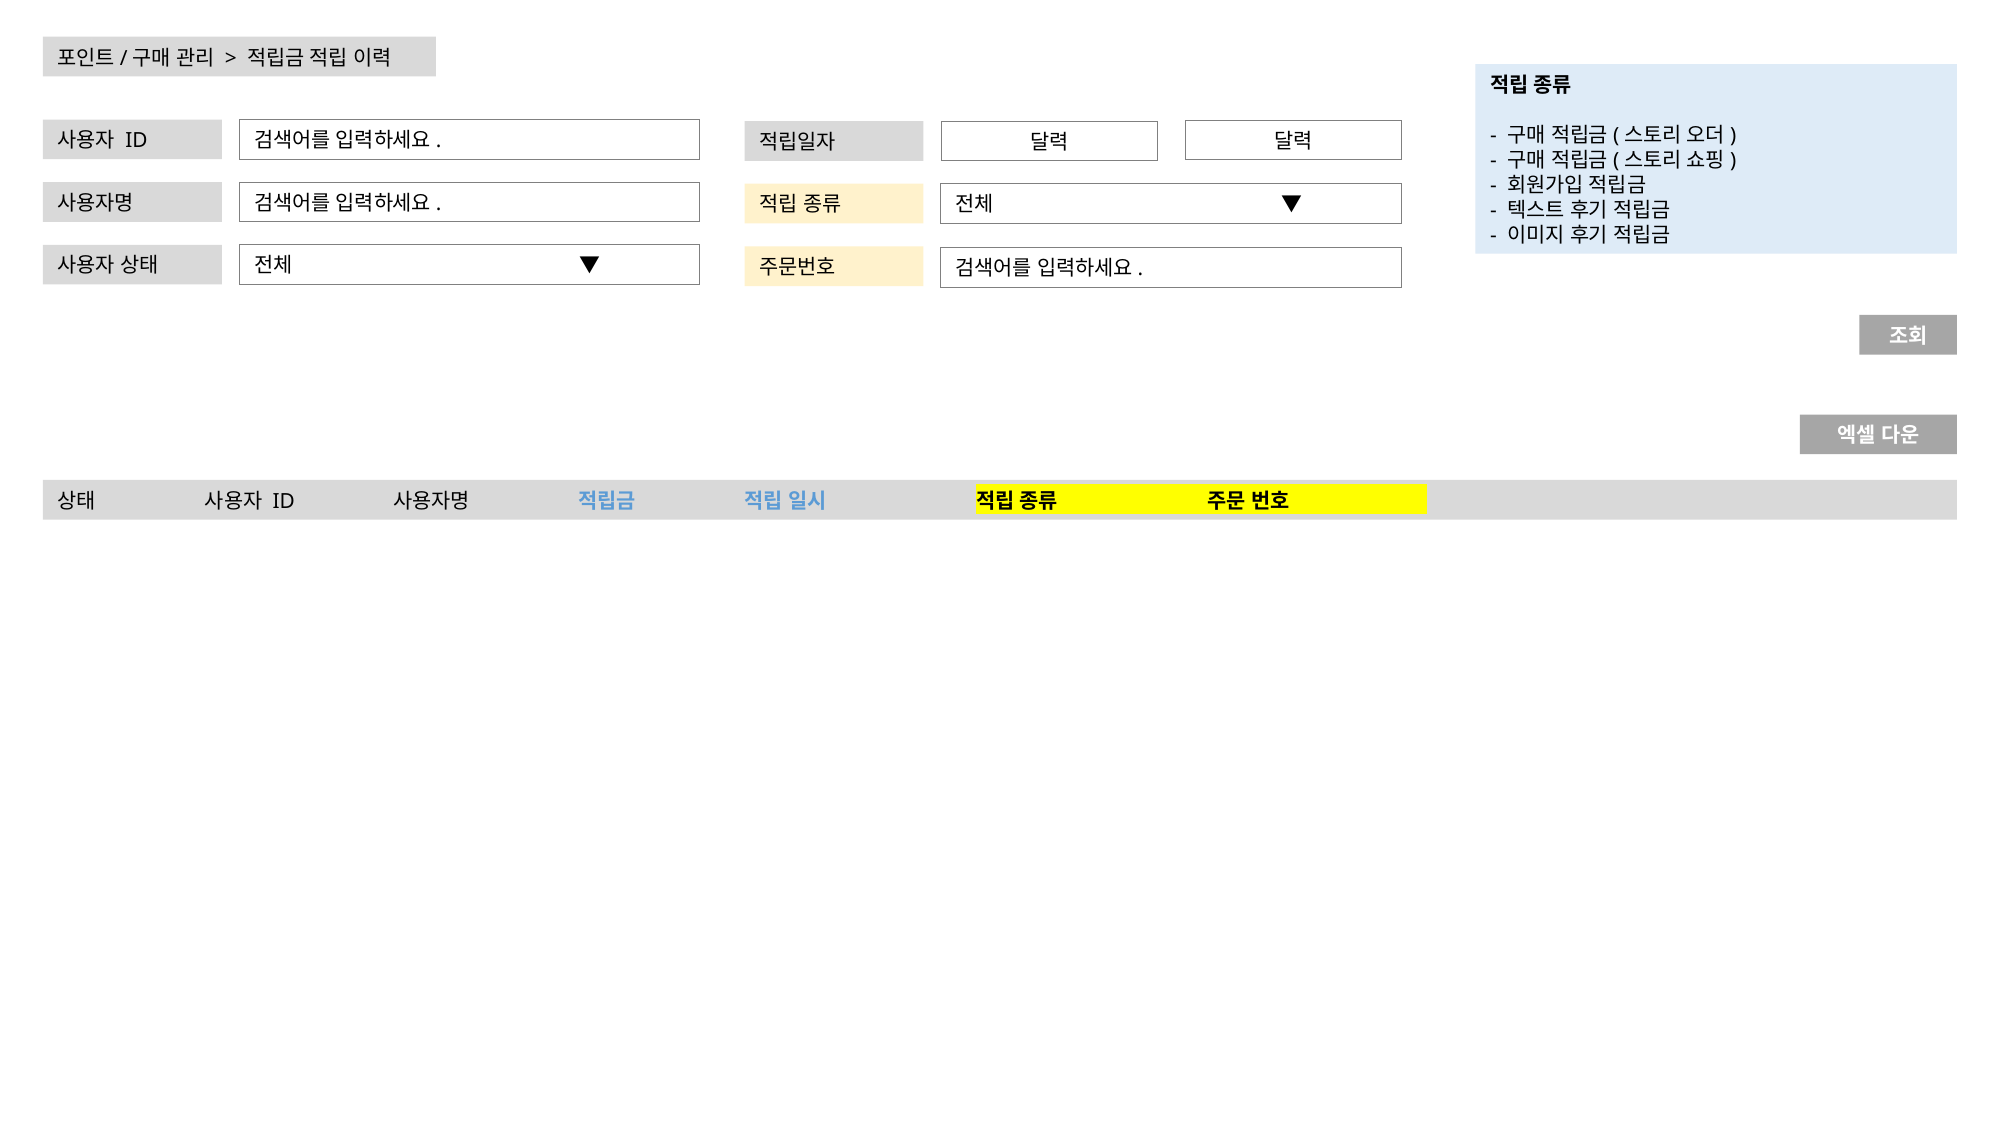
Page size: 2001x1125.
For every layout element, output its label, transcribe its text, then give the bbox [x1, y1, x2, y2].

text_box 검색어를 입력하세요. [239, 182, 700, 222]
text_box 달력 [941, 121, 1158, 161]
text_box 상태 사용자 ID 사용자명 적립금 적립 일시 적립 종류 주문 번호 [42, 479, 1957, 520]
text_box 전체 ▼ [239, 244, 700, 285]
text_box 적립일자 [744, 121, 924, 161]
text_box 주문번호 [744, 246, 924, 287]
text_box 사용자명 [42, 182, 222, 222]
text_box 사용자 상태 [42, 244, 222, 285]
text_box 검색어를 입력하세요. [940, 247, 1402, 288]
text_box 검색어를 입력하세요. [239, 119, 700, 160]
text_box 전체 ▼ [940, 183, 1402, 224]
text_box 엑셀 다운 [1799, 414, 1957, 455]
text_box 조회 [1859, 314, 1957, 355]
text_box 달력 [1185, 120, 1402, 160]
text_box 적립 종류 [744, 183, 924, 224]
text_box 사용자 ID [42, 119, 222, 160]
text_box 적립 종류 - 구매 적립금(스토리 오더) - 구매 적립금(스토리 쇼핑) - 회원가입 적립금 - 텍스트 후기 적립금 - 이미지 후기 적립금 [1475, 64, 1957, 254]
text_box 포인트/구매 관리 > 적립금 적립 이력 [42, 36, 436, 77]
